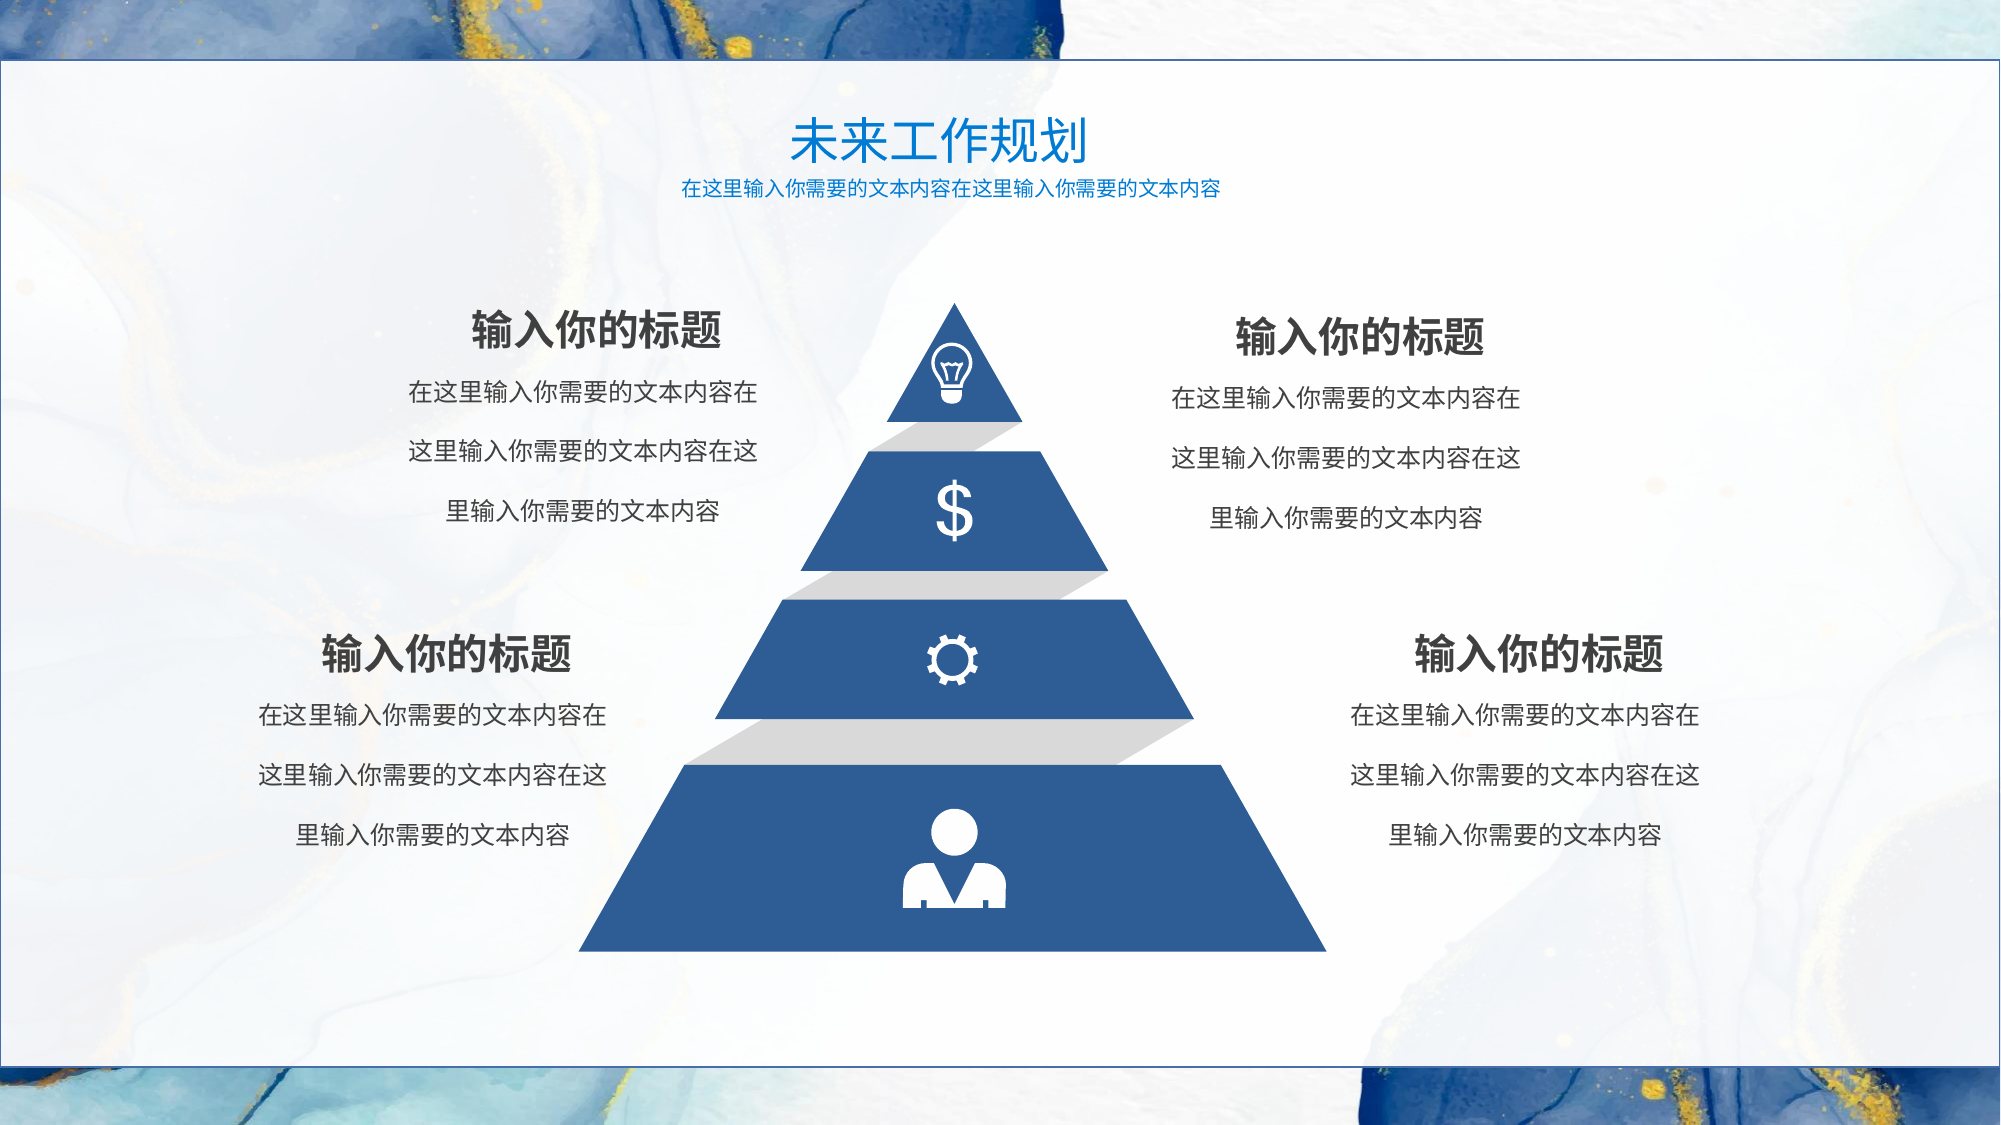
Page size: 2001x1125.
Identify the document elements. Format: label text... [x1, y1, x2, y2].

text_box 在这里输入你需要的文本内容在这里输入你需要的文本内容在这里输入你需要的文本内容 [1148, 345, 1546, 540]
text_box [935, 478, 974, 543]
text_box [800, 451, 1109, 571]
text_box 输入你的标题 [292, 620, 602, 662]
text_box 在这里输入你需要的文本内容在这里输入你需要的文本内容 [623, 167, 1280, 208]
text_box 在这里输入你需要的文本内容在这里输入你需要的文本内容在这里输入你需要的文本内容 [234, 662, 632, 857]
text_box 在这里输入你需要的文本内容在这里输入你需要的文本内容在这里输入你需要的文本内容 [1327, 662, 1725, 857]
text_box [714, 599, 1195, 720]
text_box 输入你的标题 [1385, 620, 1694, 662]
text_box [685, 720, 1193, 764]
text_box 未来工作规划 [774, 101, 1128, 167]
text_box [0, 59, 2000, 1068]
text_box 输入你的标题 [442, 296, 752, 338]
text_box [886, 303, 1023, 422]
text_box 输入你的标题 [1206, 303, 1515, 345]
picture [0, 0, 2001, 1125]
text_box [925, 633, 980, 687]
text_box [869, 422, 1022, 451]
text_box [578, 764, 1327, 952]
text_box [784, 571, 1109, 599]
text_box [931, 342, 973, 404]
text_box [902, 808, 1006, 908]
text_box 在这里输入你需要的文本内容在这里输入你需要的文本内容在这里输入你需要的文本内容 [384, 338, 782, 534]
